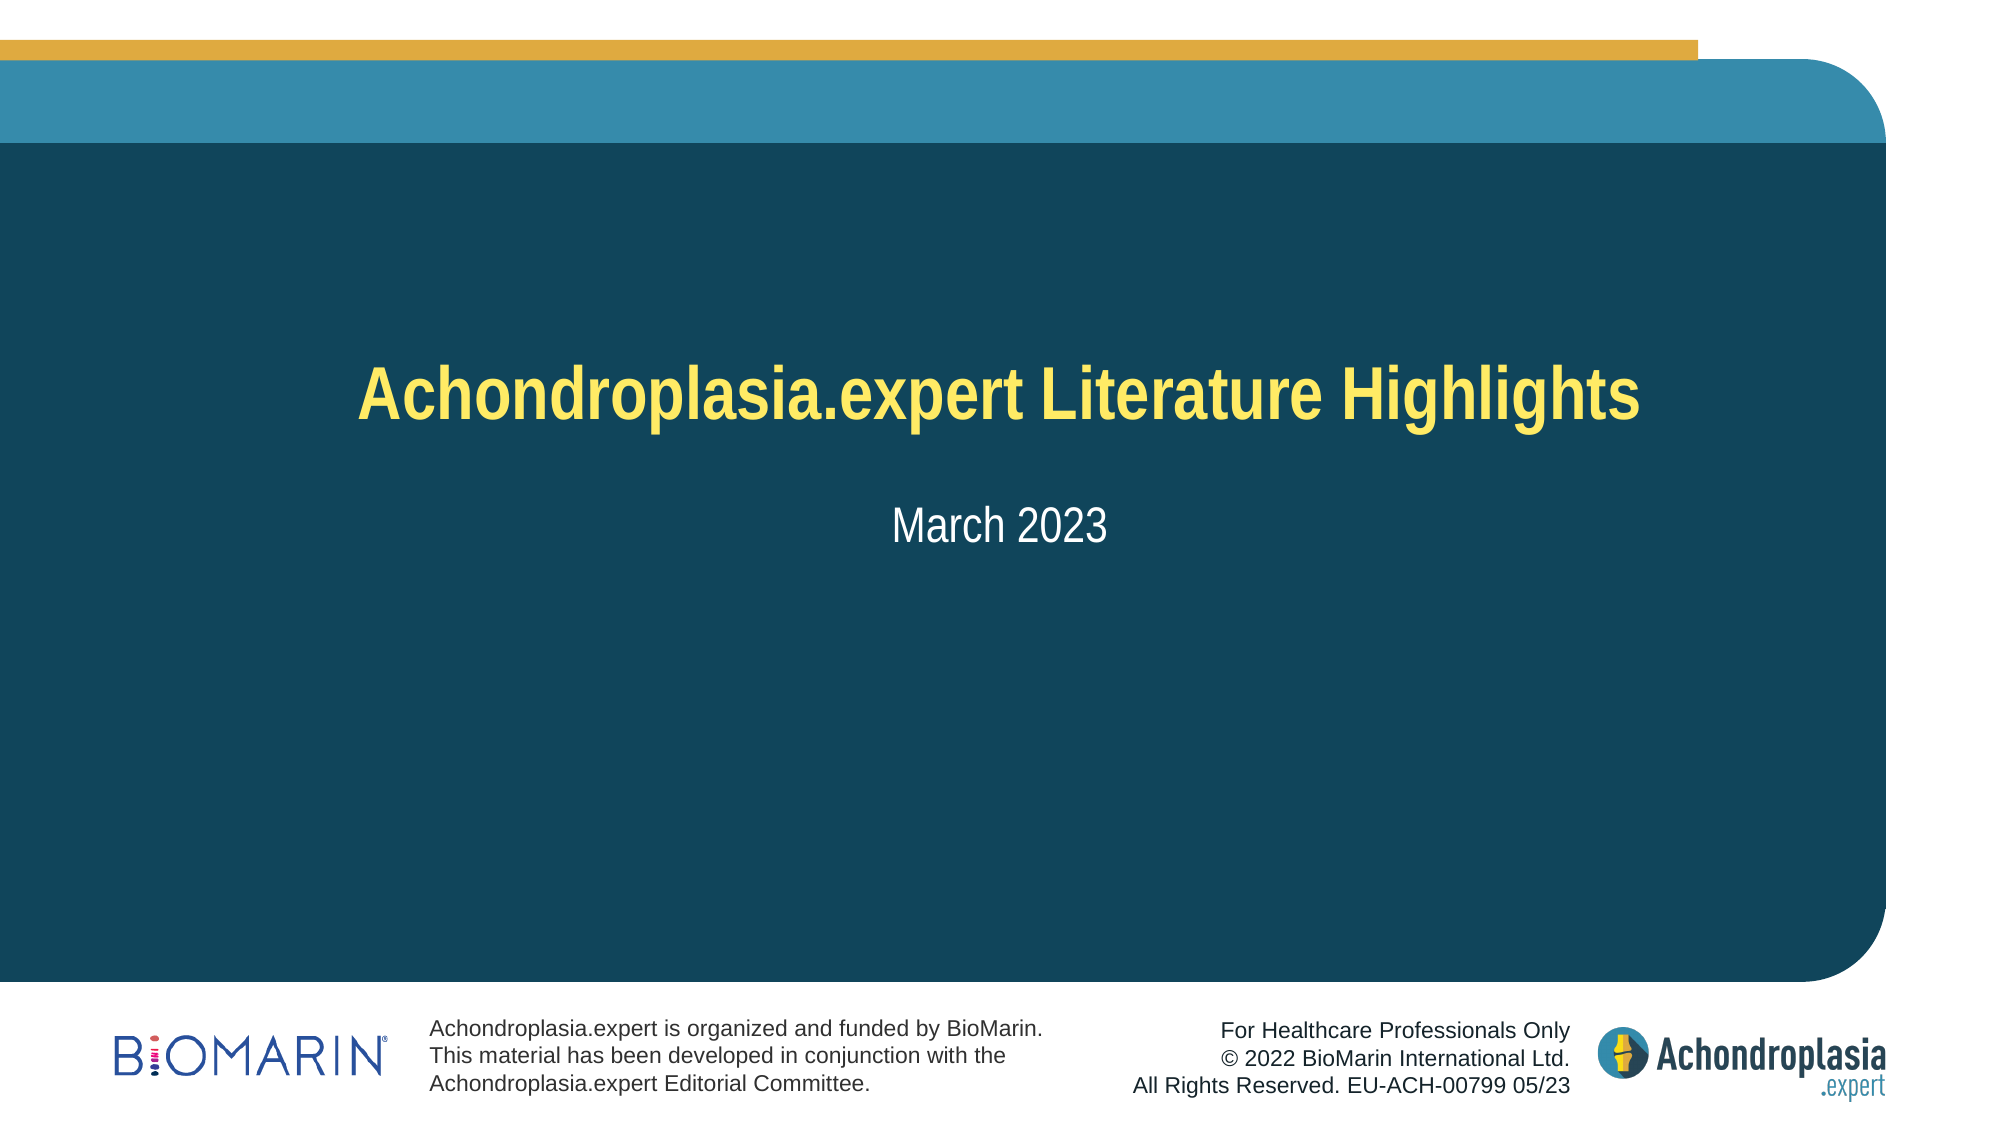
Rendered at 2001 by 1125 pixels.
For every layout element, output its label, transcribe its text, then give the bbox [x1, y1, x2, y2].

text_box Achondroplasia.expert is organized and funded by BioMarin. This material has been developed in conjunction with the Achondroplasia.expert Editorial Committee. [414, 1006, 1092, 1104]
text_box For Healthcare Professionals Only © 2022 BioMarin International Ltd. All Rights Reserved. EU-ACH-00799 05/23 [908, 1008, 1586, 1106]
subtitle March 2023 [114, 484, 1886, 863]
picture [114, 1035, 388, 1076]
title Achondroplasia.expert Literature Highlights [114, 184, 1886, 444]
picture [1597, 1027, 1886, 1102]
